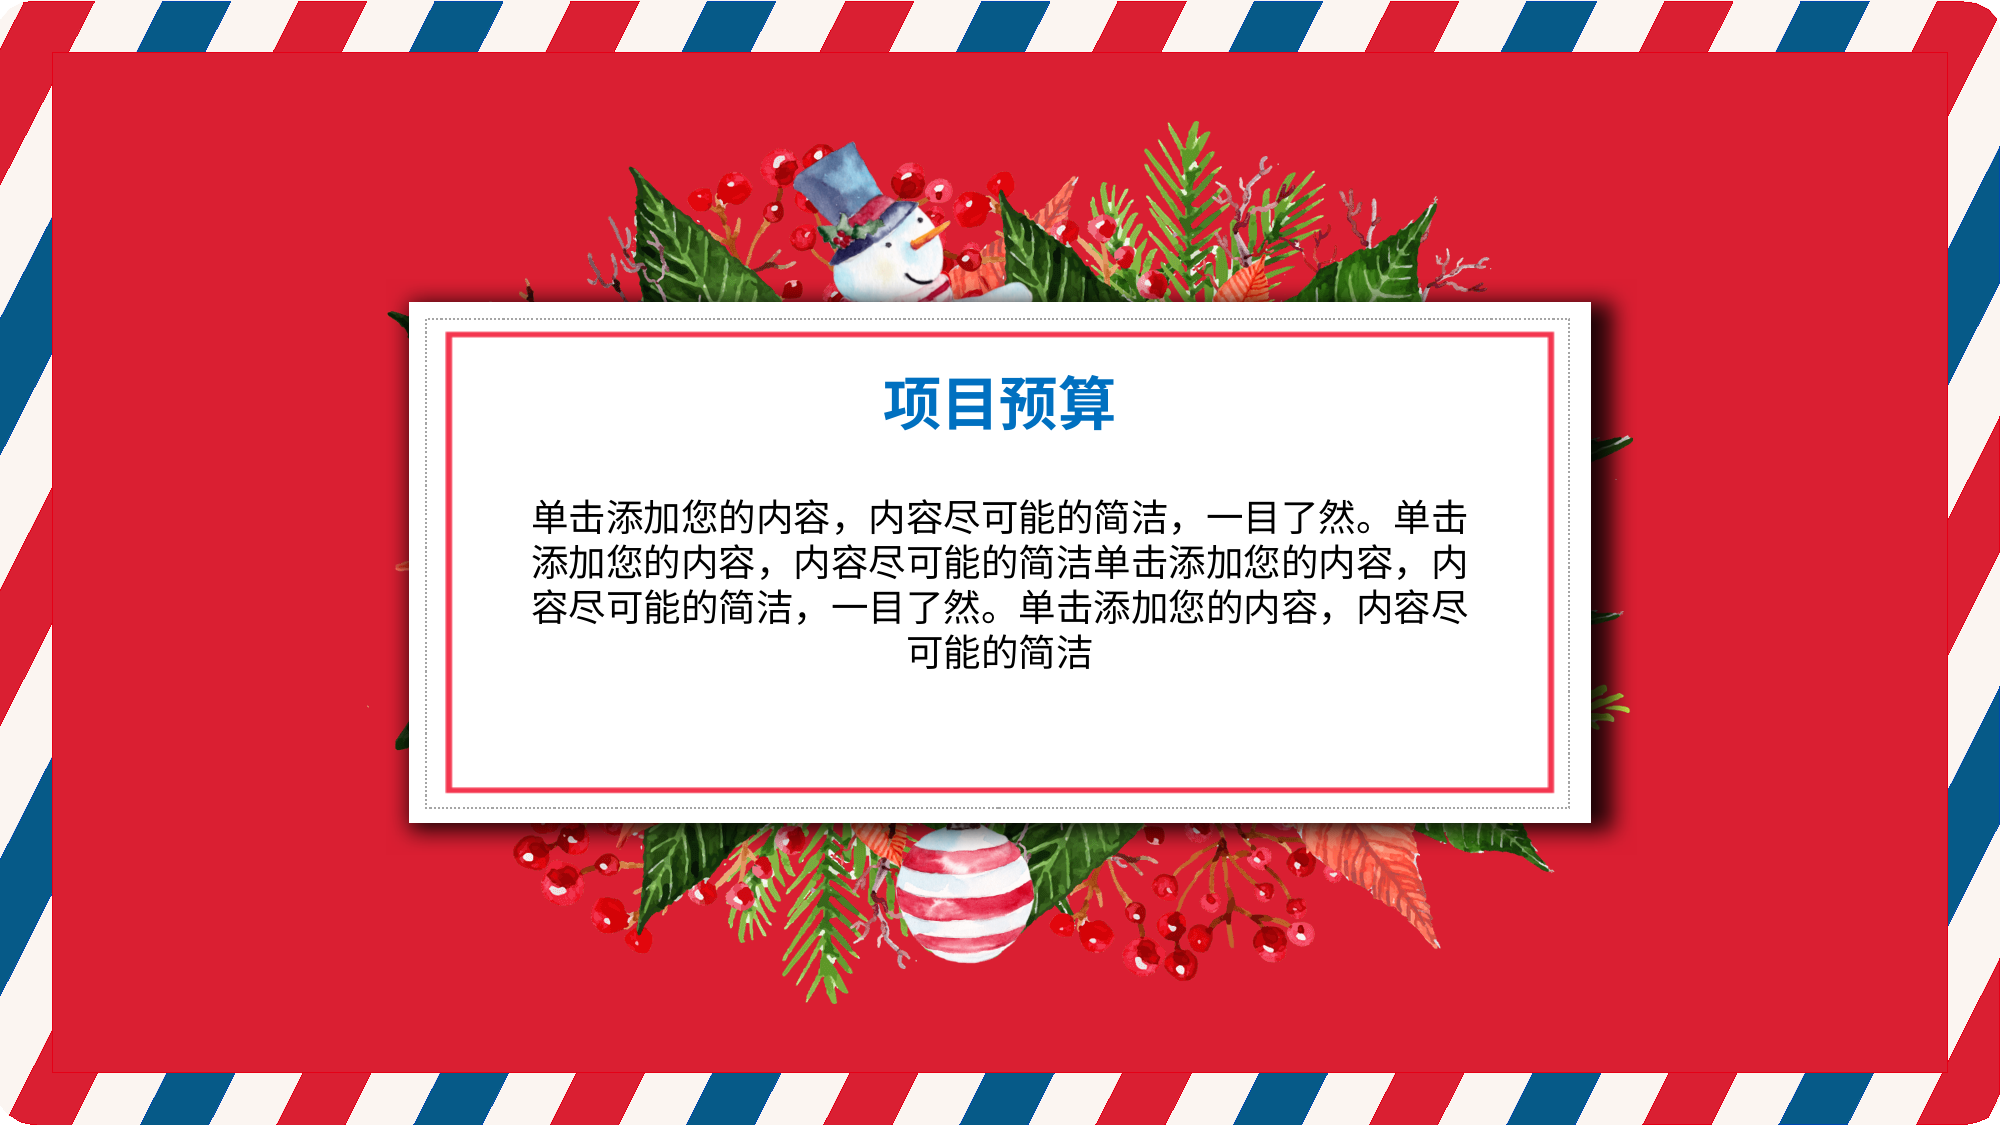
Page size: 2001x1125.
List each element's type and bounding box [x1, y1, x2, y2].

text_box [409, 302, 1591, 823]
picture [366, 117, 1633, 1004]
